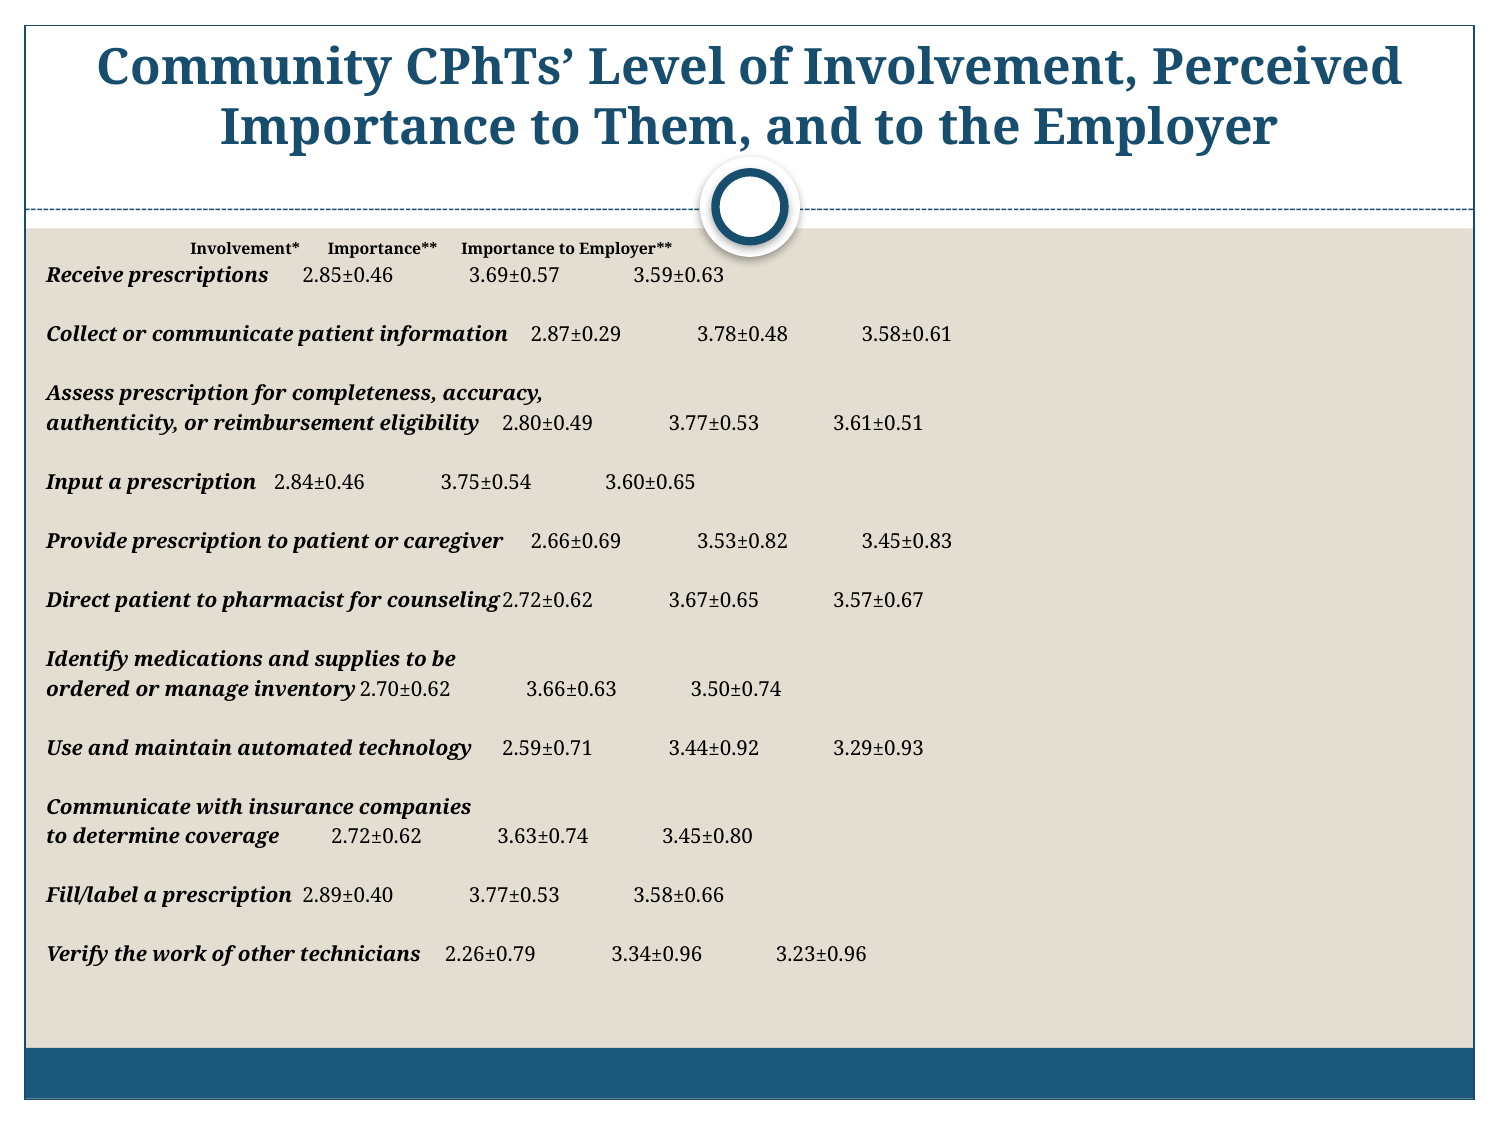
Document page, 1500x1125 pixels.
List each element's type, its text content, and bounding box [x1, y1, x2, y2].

list Involvement* Importance** Importance to Employer** Receive prescriptions 2.85±0.46 3.69±0.57 3.59±0.63 Collect or communicate patient information 2.87±0.29 3.78±0.48 3.58±0.61 Assess prescription for completeness, accuracy, authenticity, or reimbursement eligibility 2.80±0.49 3.77±0.53 3.61±0.51 Input a prescription 2.84±0.46 3.75±0.54 3.60±0.65 Provide prescription to patient or caregiver 2.66±0.69 3.53±0.82 3.45±0.83 Direct patient to pharmacist for counseling 2.72±0.62 3.67±0.65 3.57±0.67 Identify medications and supplies to be ordered or manage inventory 2.70±0.62 3.66±0.63 3.50±0.74 Use and maintain automated technology 2.59±0.71 3.44±0.92 3.29±0.93 Communicate with insurance companies to determine coverage 2.72±0.62 3.63±0.74 3.45±0.80 Fill/label a prescription 2.89±0.40 3.77±0.53 3.58±0.66 Verify the work of other technicians 2.26±0.79 3.34±0.96 3.23±0.96 [31, 231, 1450, 990]
footer [121, 1050, 1221, 1125]
title Community CPhTs’ Level of Involvement, Perceived Importance to Them, and to the Employer [0, 0, 1500, 162]
